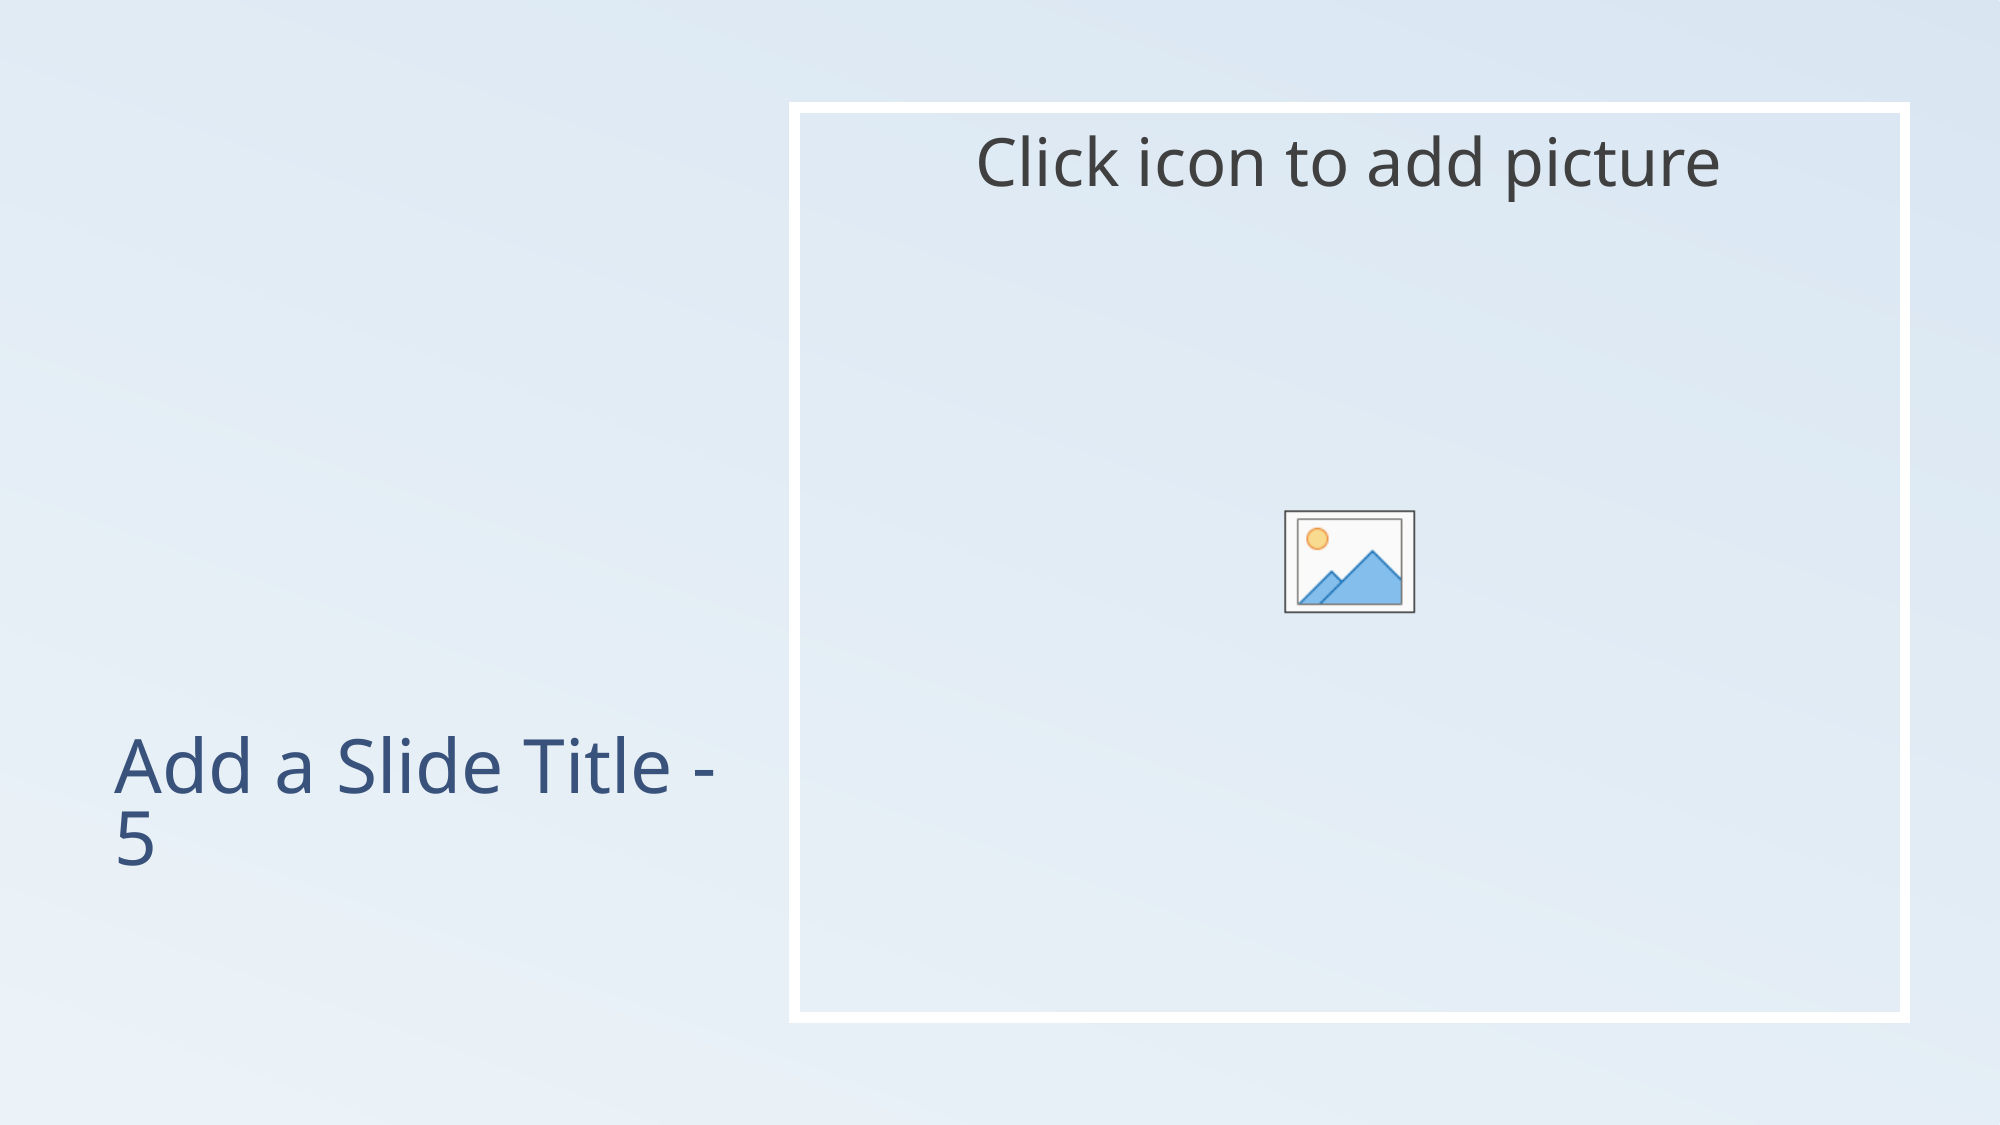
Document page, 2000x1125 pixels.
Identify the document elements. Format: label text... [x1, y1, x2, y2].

title Add a Slide Title - 5 [99, 112, 750, 888]
picture [799, 112, 1900, 1013]
